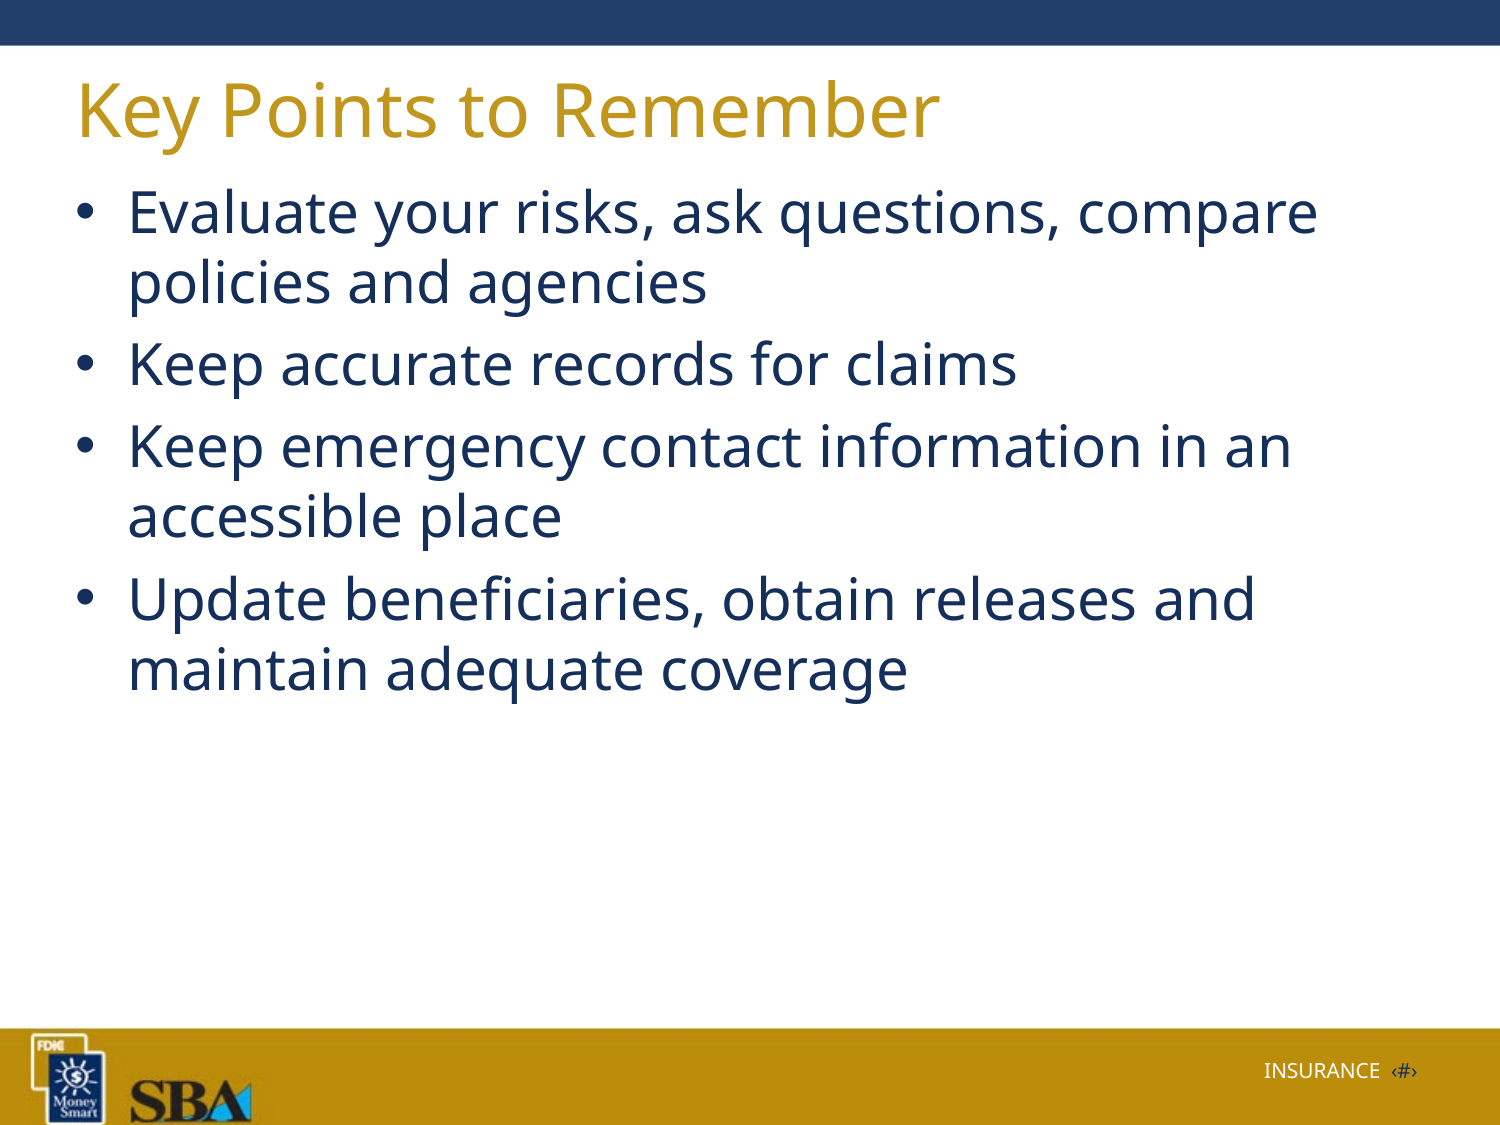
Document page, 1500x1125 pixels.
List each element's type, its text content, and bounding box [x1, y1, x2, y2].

picture [0, 0, 1500, 1125]
list Evaluate your risks, ask questions, compare policies and agencies Keep accurate records for claims Keep emergency contact information in an accessible place Update beneficiaries, obtain releases and maintain adequate coverage [74, 174, 1463, 1013]
title Key Points to Remember [74, 61, 1426, 163]
